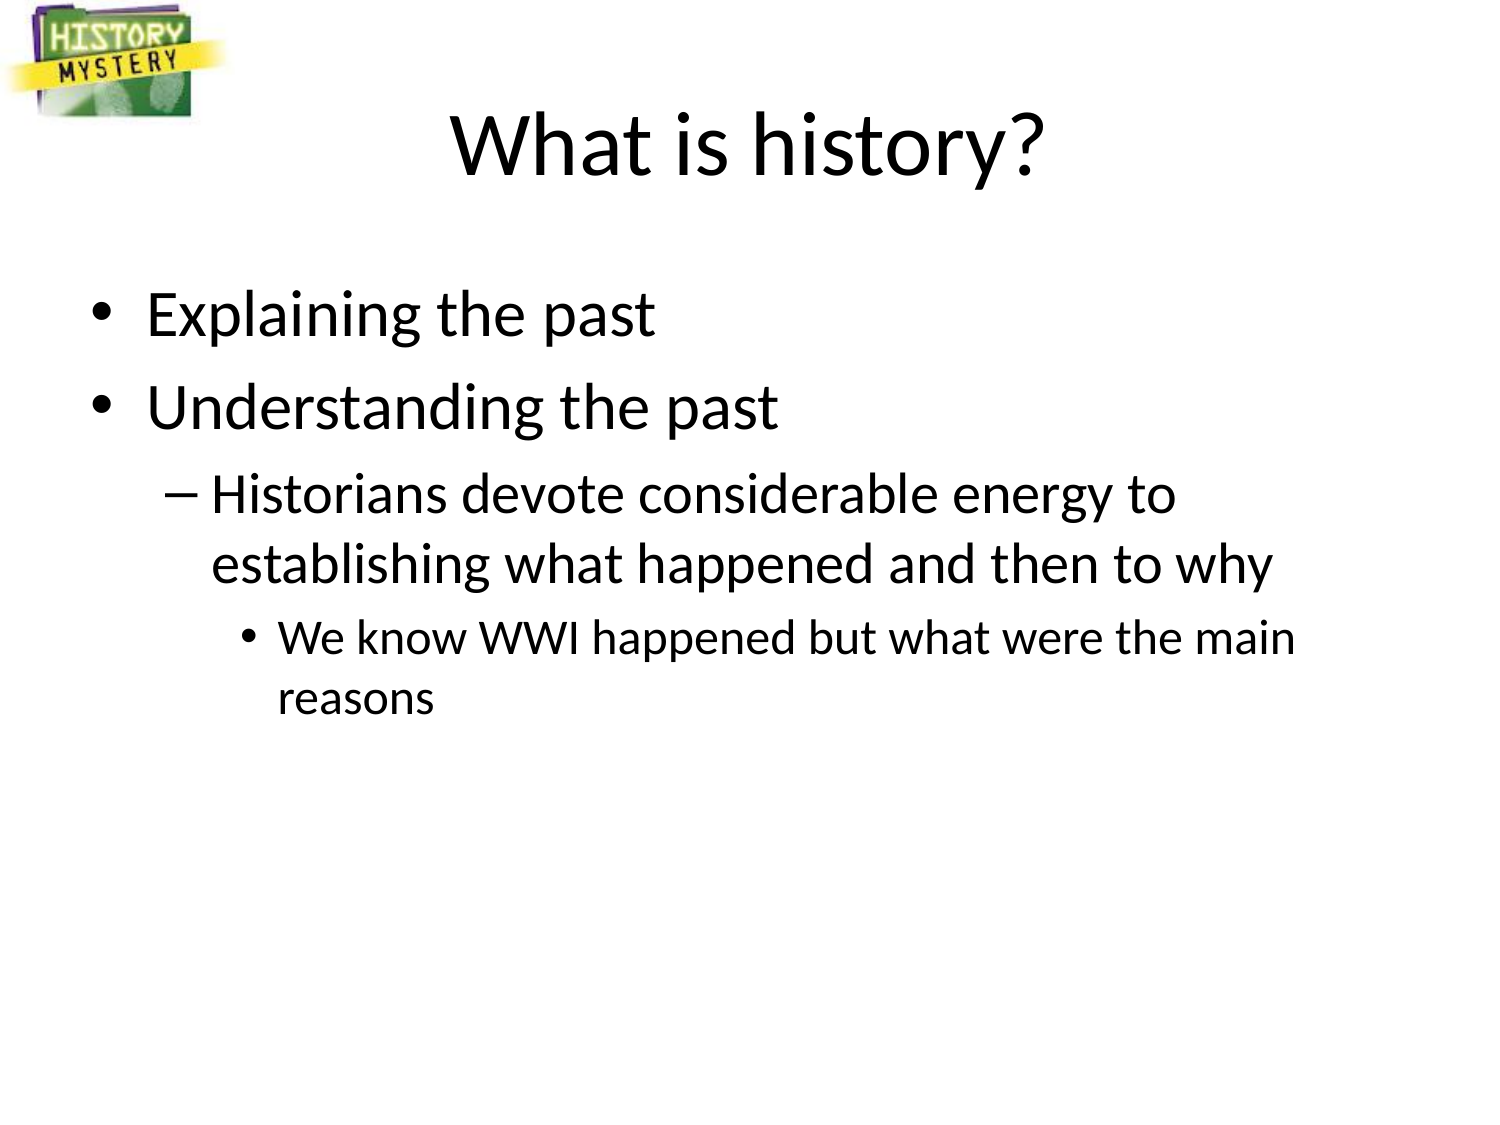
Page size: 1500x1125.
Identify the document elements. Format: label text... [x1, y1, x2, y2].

list Explaining the past Understanding the past Historians devote considerable energy to establishing what happened and then to why We know WWI happened but what were the main reasons [75, 262, 1425, 1005]
title What is history? [75, 45, 1425, 233]
picture [0, 0, 235, 138]
